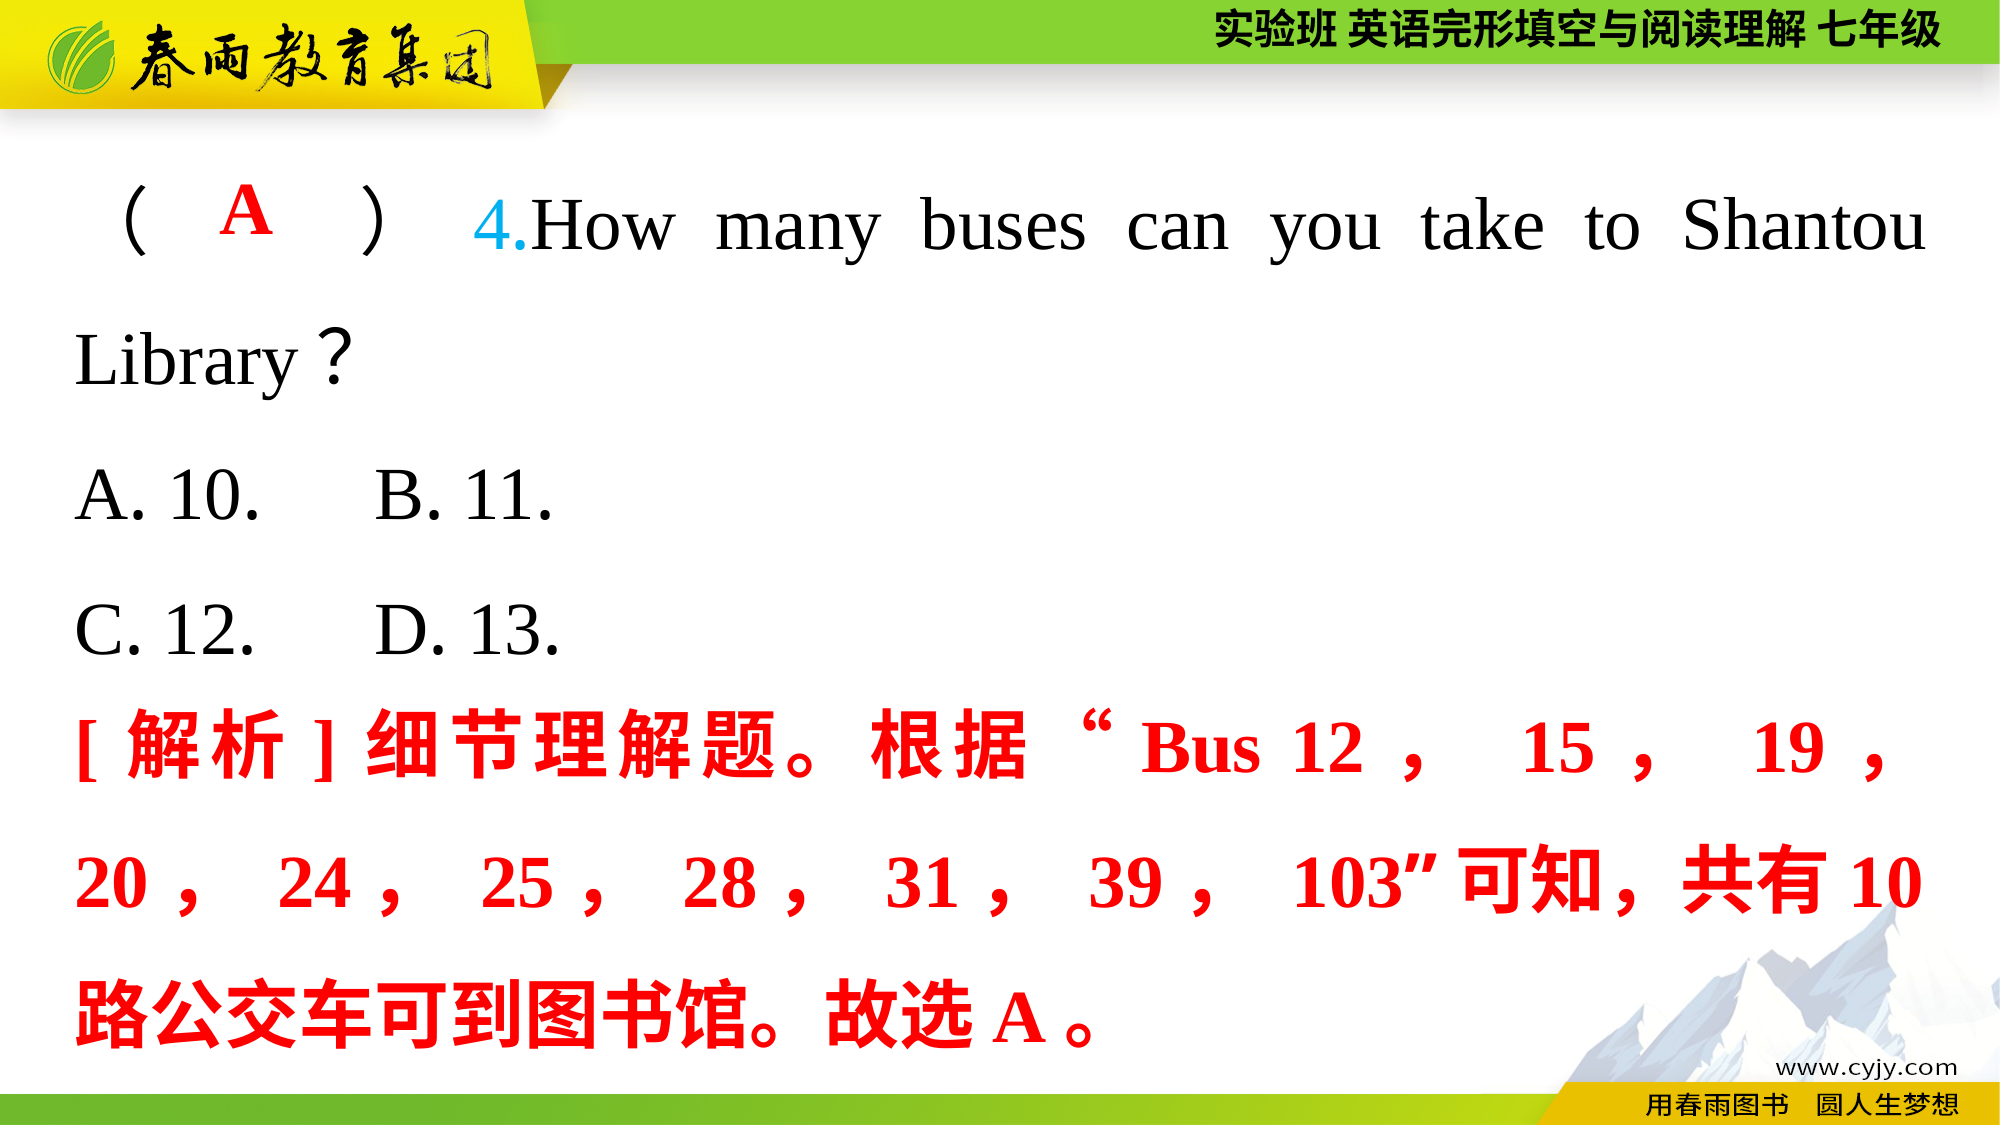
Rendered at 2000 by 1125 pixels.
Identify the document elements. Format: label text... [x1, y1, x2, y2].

text_box [解析]细节理解题。根据“Bus 12， 15， 19， 20， 24， 25， 28， 31， 39， 103”可知，共有10路公交车可到图书馆。故选A。 [59, 645, 1944, 1066]
list （ ）4.How many buses can you take to Shantou Library？ A. 10. B. 11. C. 12. D. 13. [59, 122, 1944, 645]
picture [0, 0, 2000, 1125]
text_box A [205, 152, 290, 258]
